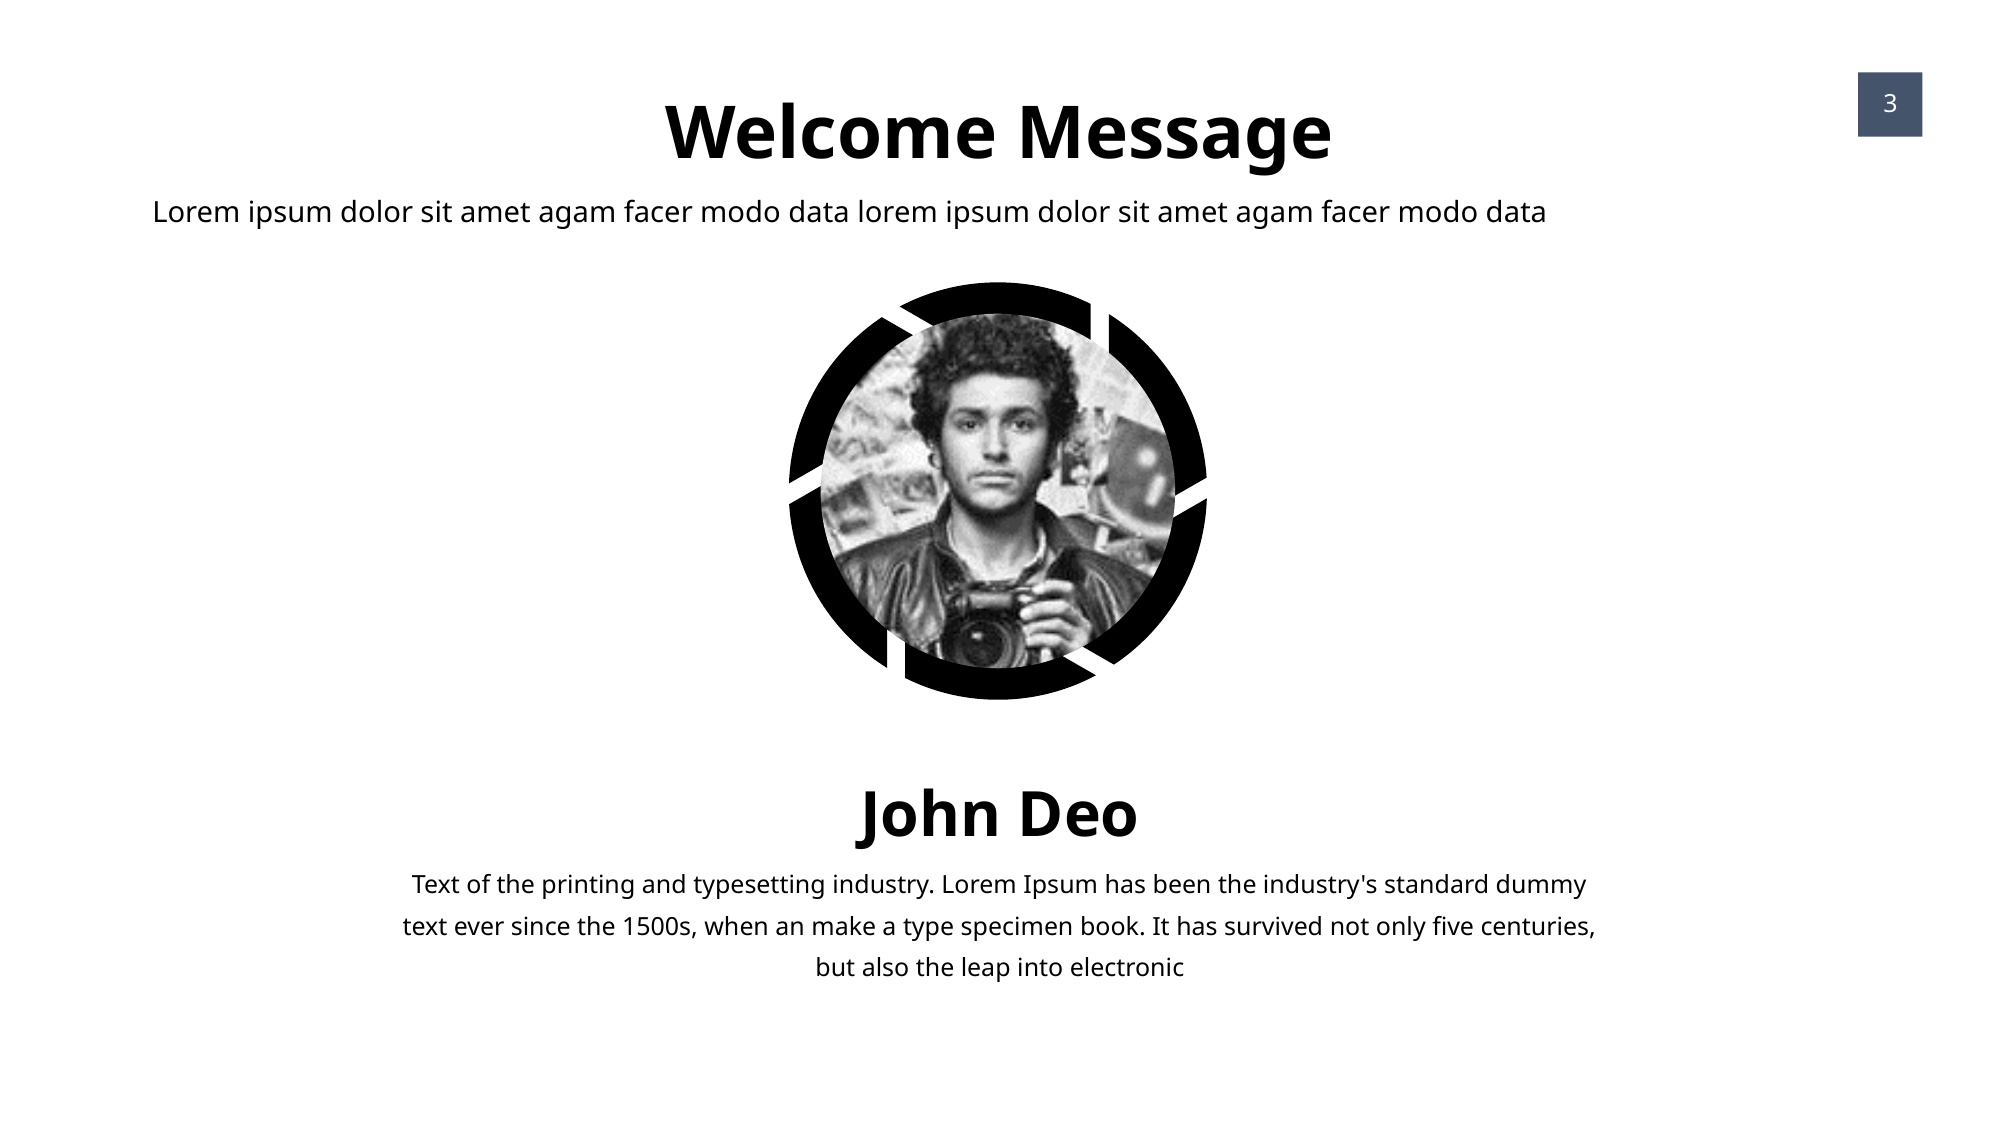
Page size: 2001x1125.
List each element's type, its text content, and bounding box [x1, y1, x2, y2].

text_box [383, 766, 1618, 991]
picture [820, 313, 1176, 669]
title Welcome Message [137, 78, 1863, 186]
slide_number 3 [1863, 78, 1927, 130]
subtitle Lorem ipsum dolor sit amet agam facer modo data lorem ipsum dolor sit amet agam facer modo data [137, 186, 1863, 227]
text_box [788, 282, 1207, 700]
